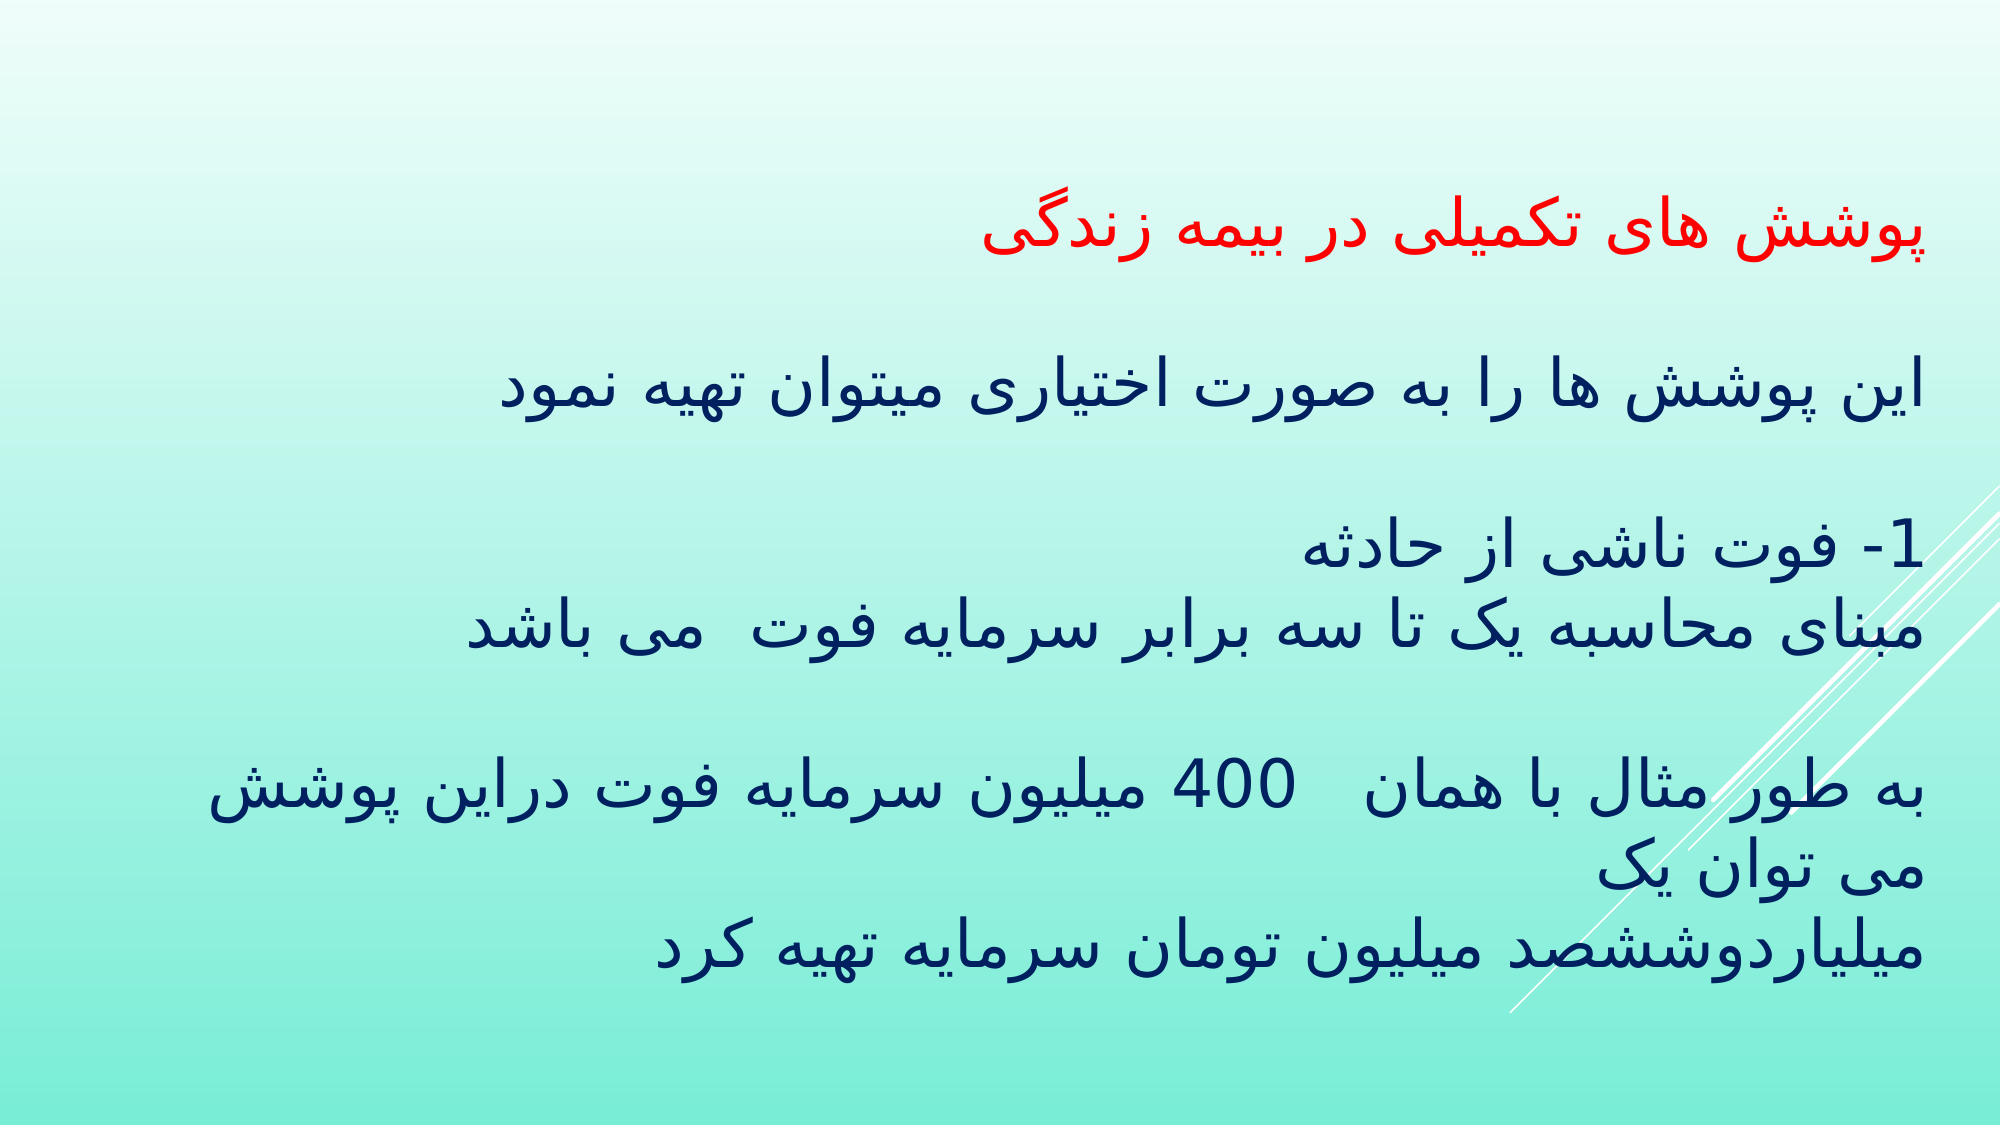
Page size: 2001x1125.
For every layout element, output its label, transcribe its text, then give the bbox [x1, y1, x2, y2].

title پوشش های تکمیلی در بیمه زندگی این پوشش ها را به صورت اختیاری میتوان تهیه نمود 1- فوت ناشی از حادثه مبنای محاسبه یک تا سه برابر سرمایه فوت می باشد به طور مثال با همان 400 میلیون سرمایه فوت دراین پوشش می توان یک میلیاردوششصد میلیون تومان سرمایه تهیه کرد [175, 49, 1944, 1125]
